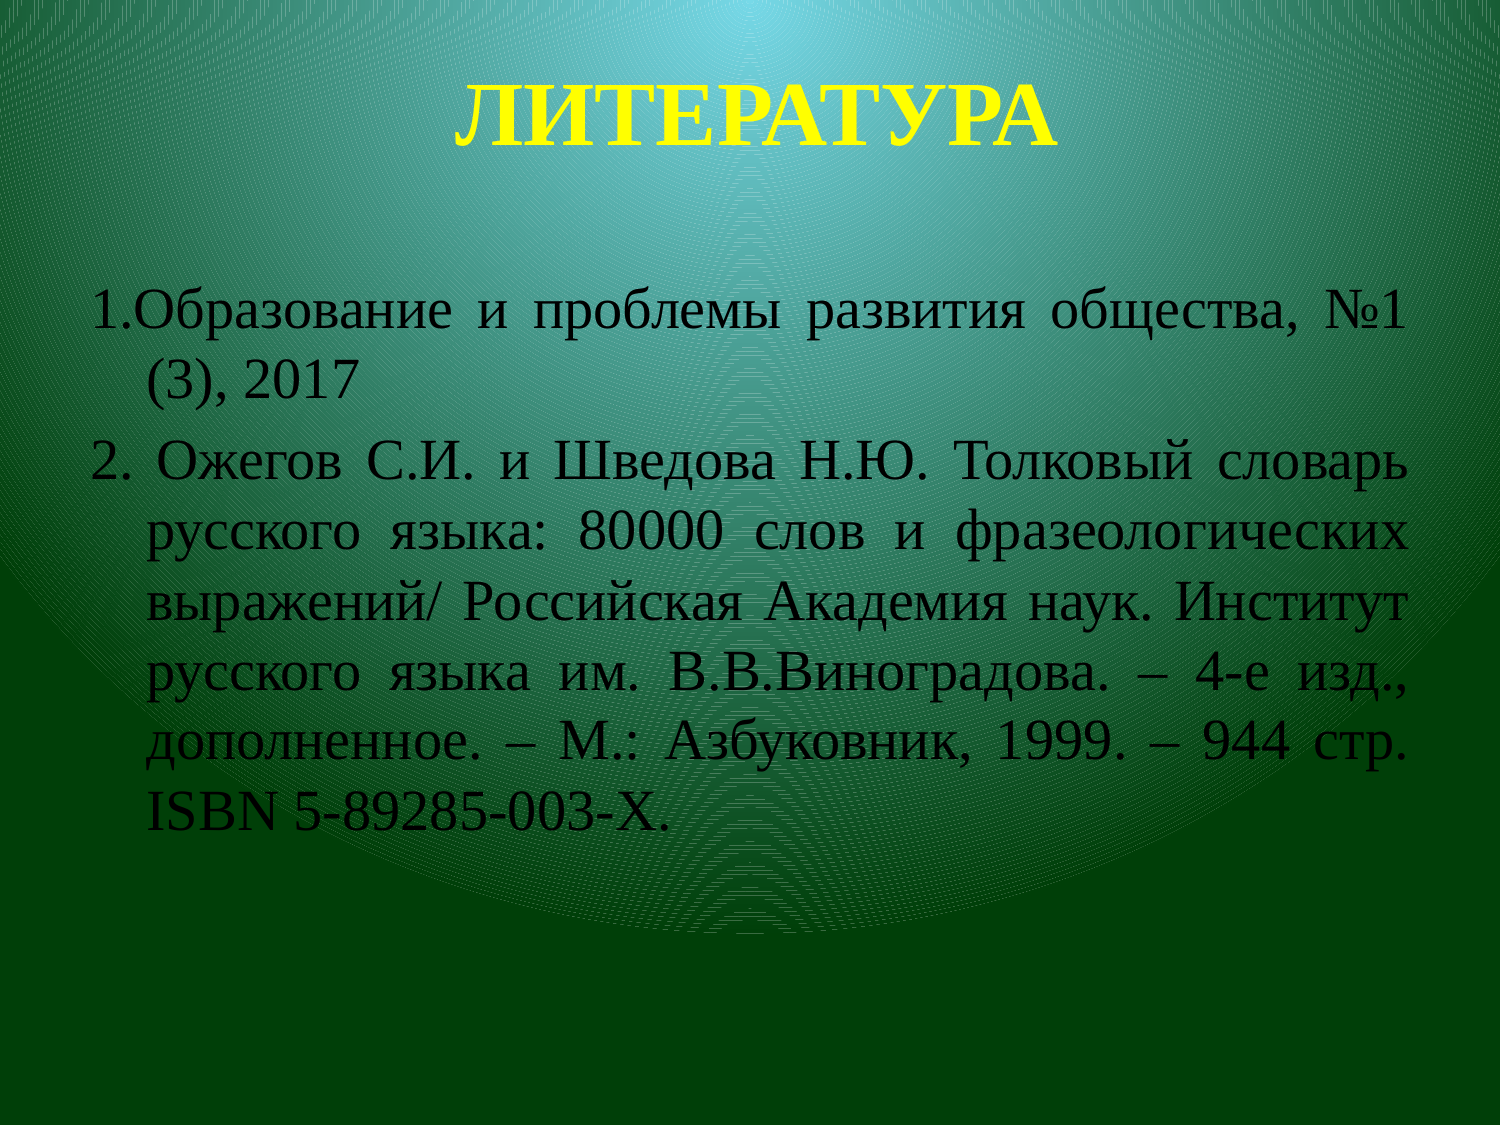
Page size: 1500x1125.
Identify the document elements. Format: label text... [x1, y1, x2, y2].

title ЛИТЕРАТУРА [81, 70, 1433, 259]
list 1.Образование и проблемы развития общества, №1 (3), 2017 2. Ожегов С.И. и Шведова Н.Ю. Толковый словарь русского языка: 80000 слов и фразеологических выражений/ Российская Академия наук. Институт русского языка им. В.В.Виноградова. – 4-е изд., дополненное. – М.: Азбуковник, 1999. – 944 стр. ISBN 5-89285-003-Х. [74, 262, 1426, 1006]
